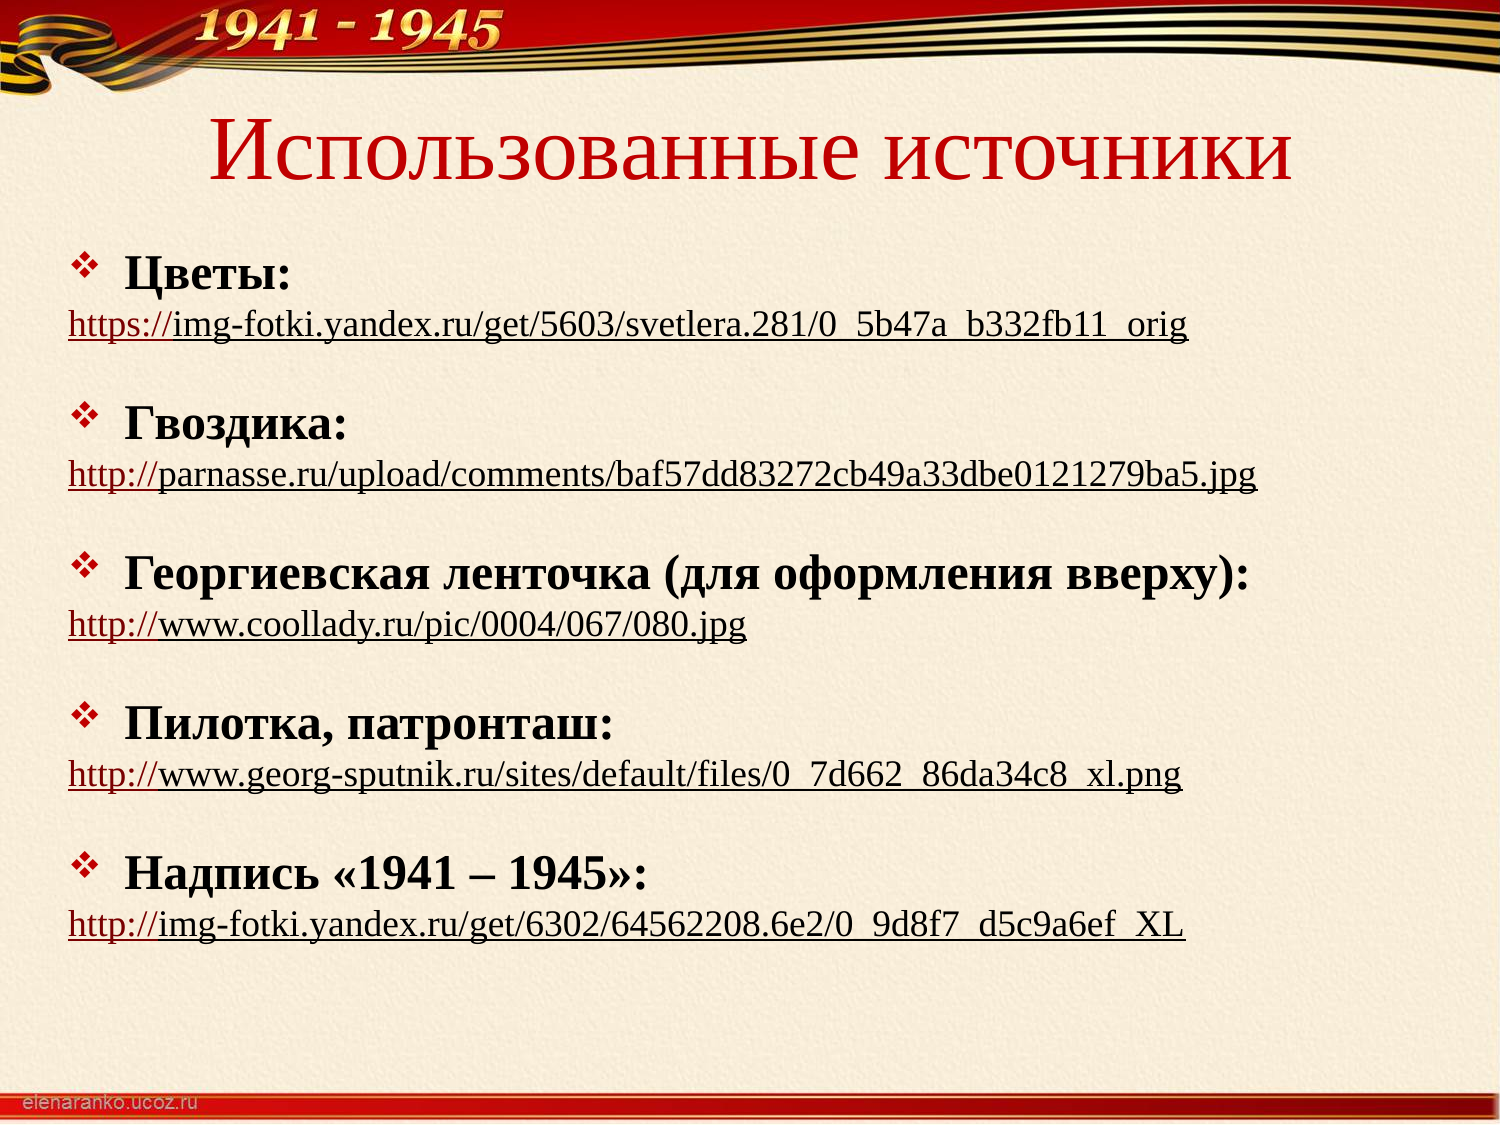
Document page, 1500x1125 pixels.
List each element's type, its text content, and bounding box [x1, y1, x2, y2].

title Использованные источники [76, 78, 1427, 209]
picture [0, 0, 1500, 1125]
list Цветы: https://img-fotki.yandex.ru/get/5603/svetlera.281/0_5b47a_b332fb11_orig Гвоздика: http://parnasse.ru/upload/comments/baf57dd83272cb49a33dbe0121279ba5.jpg Георгиевская ленточка (для оформления вверху): http://www.coollady.ru/pic/0004/067/080.jpg Пилотка, патронташ: http://www.georg-sputnik.ru/sites/default/files/0_7d662_86da34c8_xl.png Надпись «1941 – 1945»: http://img-fotki.yandex.ru/get/6302/64562208.6e2/0_9d8f7_d5c9a6ef_XL [53, 231, 1447, 1047]
